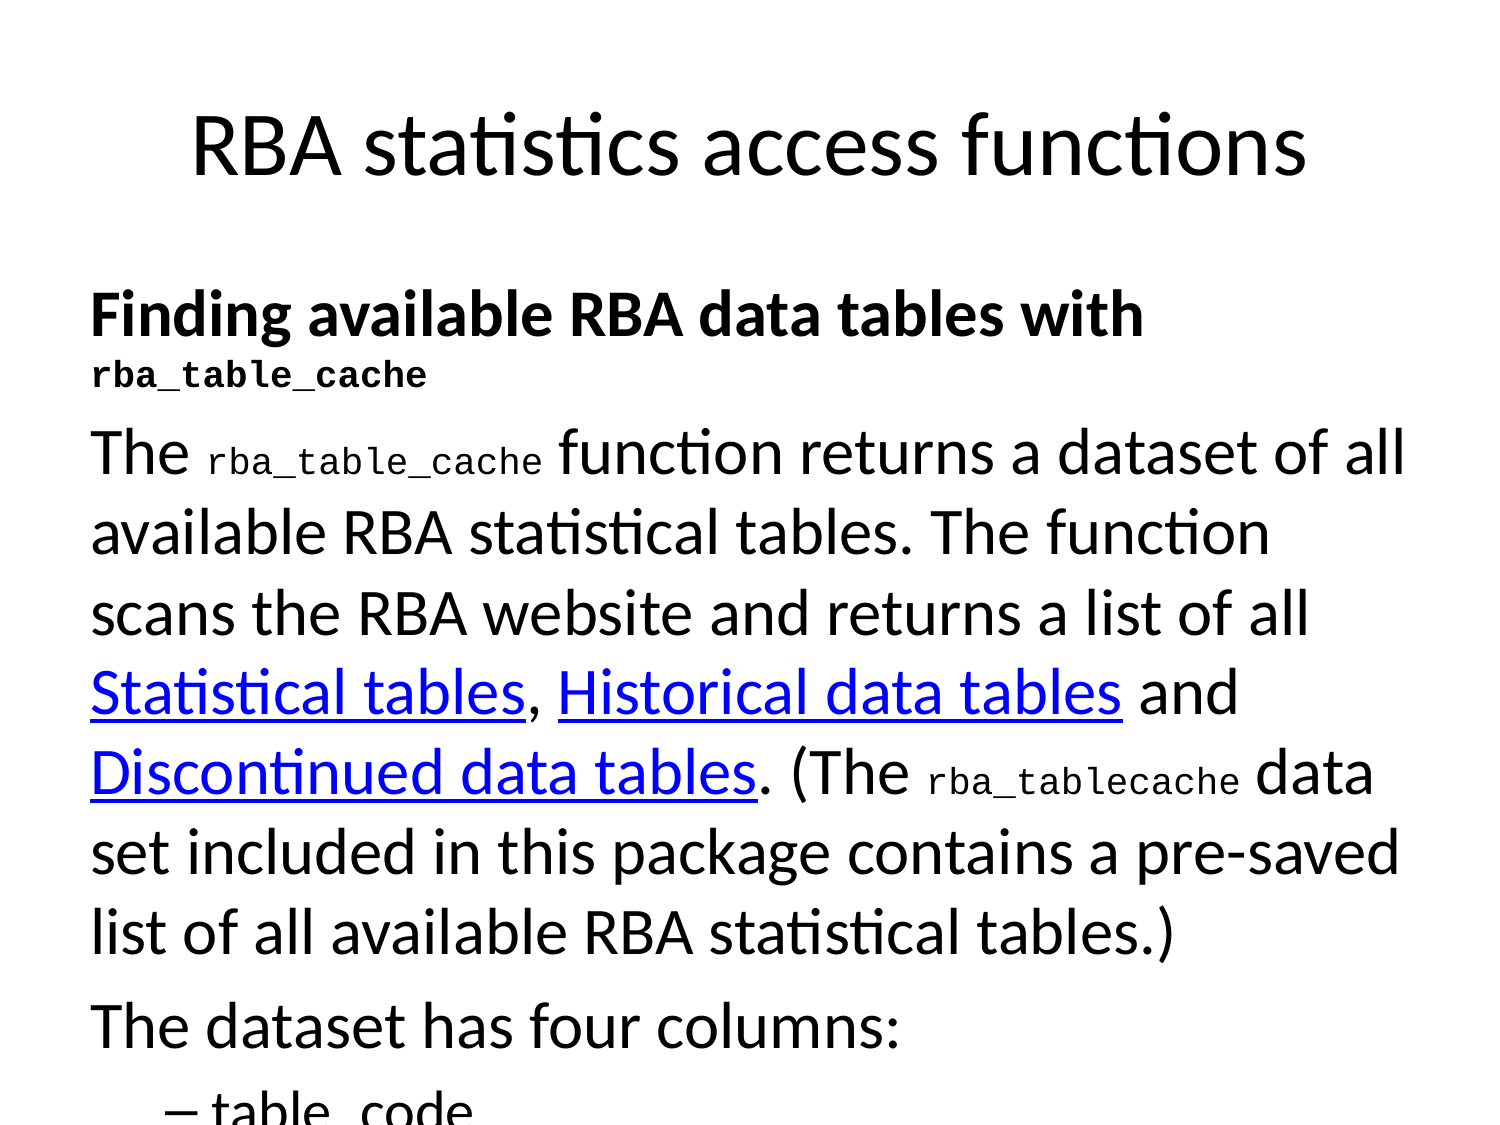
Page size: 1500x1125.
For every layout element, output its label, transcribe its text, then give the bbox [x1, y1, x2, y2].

list Finding available RBA data tables with rba_table_cache The rba_table_cache function returns a dataset of all available RBA statistical tables. The function scans the RBA website and returns a list of all Statistical tables, Historical data tables and Discontinued data tables. (The rba_tablecache data set included in this package contains a pre-saved list of all available RBA statistical tables.) The dataset has four columns: table_code table_name table_type – one of either statistical table, historical data or discontinued data. url. The rba_table_cache function has no arguments. The following example shows use of the function and the returned output. rba_cache <- rba_table_cache() Search available data with rba_search() The rba_search function scans the RBA table cache for statistical tables matching a regular expression supplied to pattern. The fields argument specifies the fields in the RBA table cache to search—by default the function searches the table_code and table_name fields only. The ignore.case argument allows for case sensitive regular expression matching—the default is case insensitive matching (ignore.case=TRUE). The cache argument specifies the RBA table cache to be used. If omitted, rba_tablecache is used. rba_search(pattern = "Liabilities and Assets"); Accessing RBA statistical tables with rba_stats() As previously outlined in the Quick Start section, the rba_stats() function provides easy access to RBA statistical tables. The rba_stats() function has three mutually-exclusive table selection arguments: table_no, pattern, and url, for selecting RBA statistical tables. Specifying table_no selects tables matching the specified RBA table number, e.g. A1, B1, B11.1. Specifying pattern selects all RBA tables matching the regular expression specified in pattern. The url argument can be used to specify one or more valid RBA statistical table URLs. The function returns a long-format (tidy) table with the following columns: series_id – RBA series identifier date – Date-format date value – observation value title – data item name description – data item description frequency – Frequency (e.g. Annual, Quarterly, Monthly, Weekly, Daily) type – series type, one of Original, Trend, Seasonally Adjusted units – unit of measure (e.g. Percent, $ Millions, Index Numbers, Proportion) source – data source organisation data_type – data type (e.g. Original, Derived) table_no – RBA statistics table number (if available) table_title – RBA statistics table title. The following examples demonstrate typical uses of the function and the various function arguments. The first example downloads RBA Statistical Table A1 – Liabilities and Assets using table_no. rba_a1 <- rba_stats(table_no = "A1") The second example downloads the same tables using the pattern argument to download tables matching the regular expression: ‘Liabilities and Assets.+A1’. rba_a1 <- rba_stats(pattern = "Liabilities and Assets.+Summary") And the third example downloads the same tables using the relevant URLs. The example presented below first returns a list of all RBA tables matching the supplied regular expression (‘Liabilities and Assets.+A1’) and then uses the returned URLs to download each data set. a1_tables <- rba_search(pattern = "Liabilities and Assets.+Summary") rba_a1 <- rba_stats(url = a1_tables$url) Again, the cache argument specifies the RBA table cache to be used—if omitted, rba_tablecache is used. The rba_stats function also optionally accepts rba_search arguments: fields and ignore.case, for informing pattern matching. At present, the rba_stats function only handles Statistical tables, which have a consistently structured format comprising full metadata and observations. Functionality to handle Historical data tables and Discontinued data tables are in progress. Other RBA helper functions There are also two RBA helper functions that are called by rba_stats—that download and parse the RBA statistical tables. These additional functions should not ordinarily need to be called directly, but there may be situations in which users wish to access these functions directly. The functions are: rba_file_download rba_read_tss The following examples illustrate the use of these functions. The rba_download function downloads and saves RBA tables from a supplied URL, and returns a character vector of the saved local filenames. It is called inside the rba_stats function and can be used to directly download one or more RBA statistical table files. It is most usefully used in conjunction with the rba_search function. a1_tables <- rba_search(pattern = "Liabilities and Assets.+Summary") downloaded_tables <- rba_file_download(a1_tables$url, exdir=tempdir()) print(downloaded_tables) The rba_read_tss function extracts data from standard-format RBA statistical tables and returns it as a long-format (tidy) data frame. It is also called by the rba_stats function. The simple example below shows use of the function to extract data from the previously downloaded tables. a1_data <- rba_read_tss(downloaded_tables); [75, 262, 1425, 1005]
title RBA statistics access functions [75, 45, 1425, 233]
